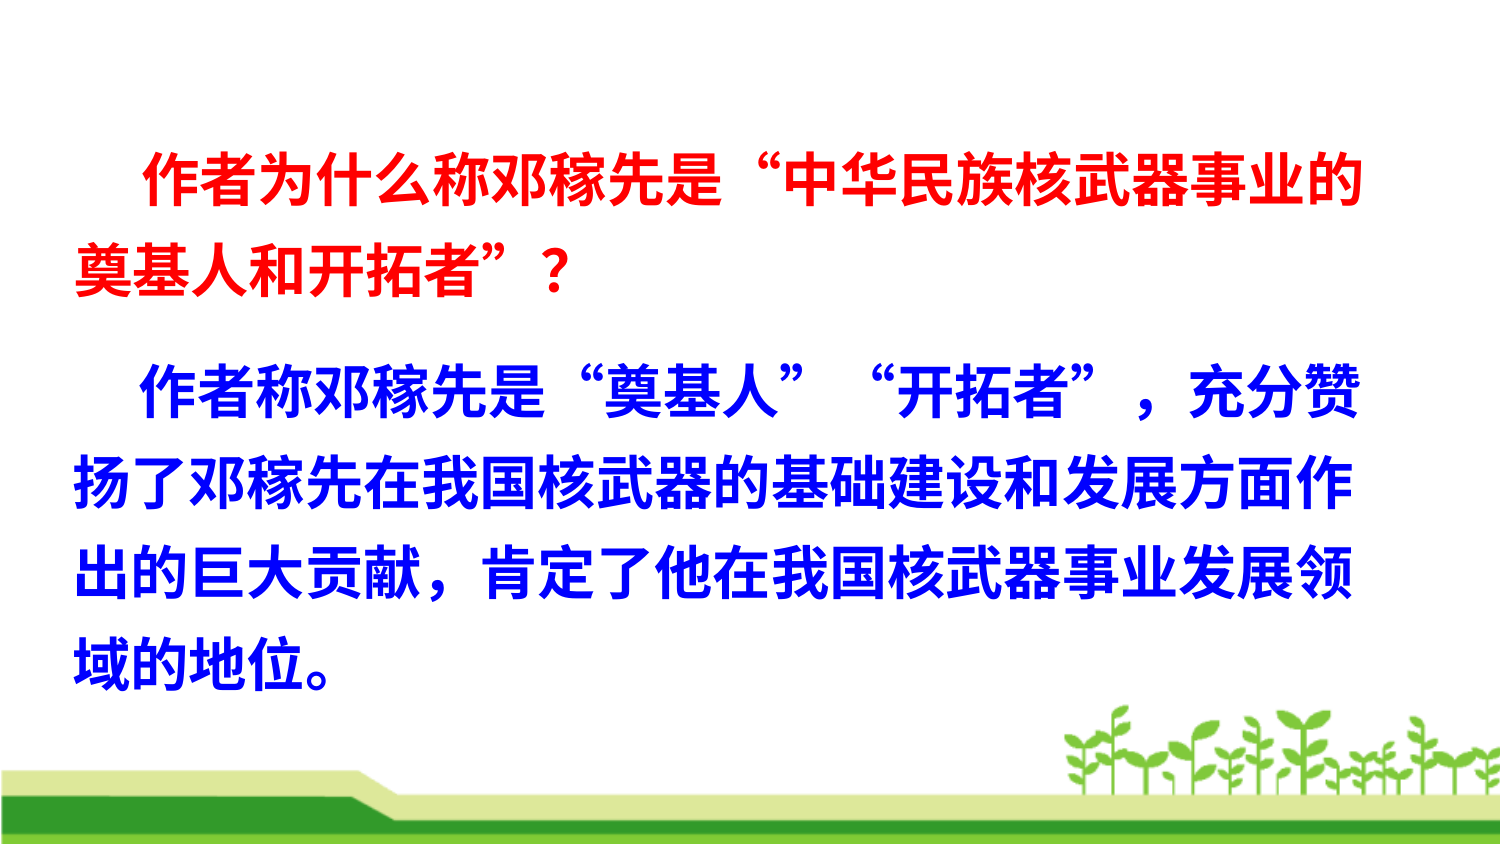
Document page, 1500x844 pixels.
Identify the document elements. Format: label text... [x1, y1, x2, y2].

picture [0, 0, 1500, 844]
text_box 作者称邓稼先是“奠基人”“开拓者”，充分赞扬了邓稼先在我国核武器的基础建设和发展方面作出的巨大贡献，肯定了他在我国核武器事业发展领域的地位。 [57, 326, 1416, 706]
text_box 作者为什么称邓稼先是“中华民族核武器事业的奠基人和开拓者”？ [59, 115, 1396, 312]
